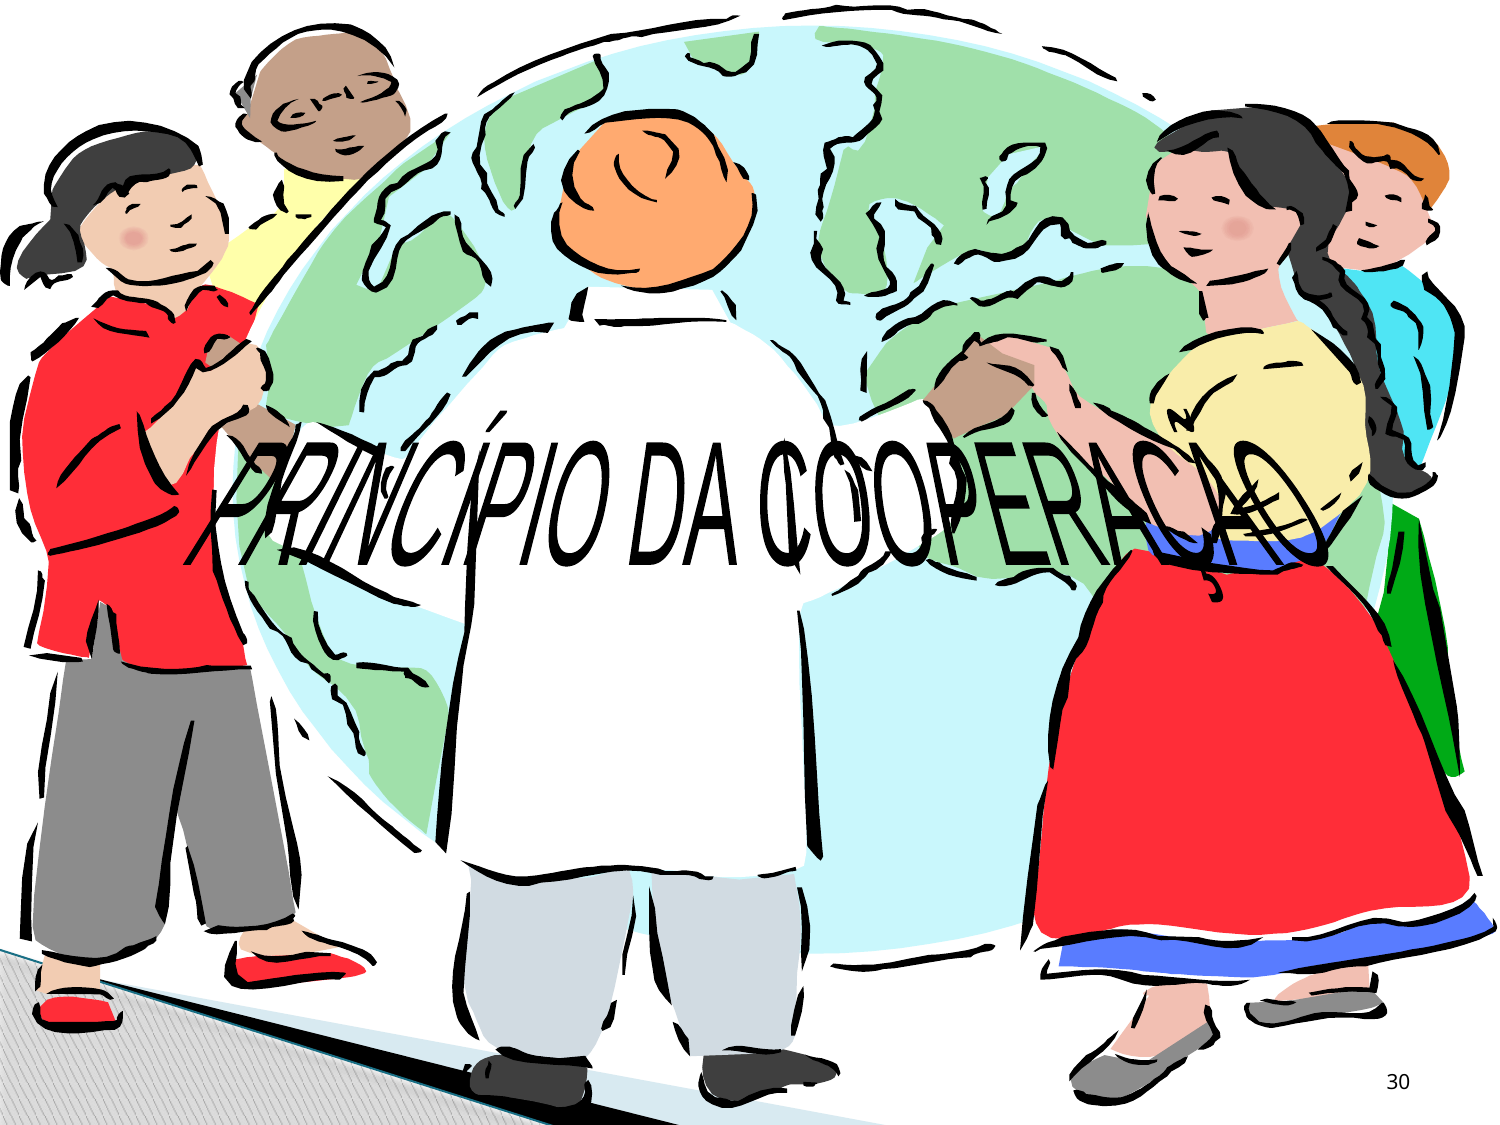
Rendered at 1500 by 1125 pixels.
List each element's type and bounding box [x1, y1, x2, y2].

list [0, 0, 1500, 1119]
